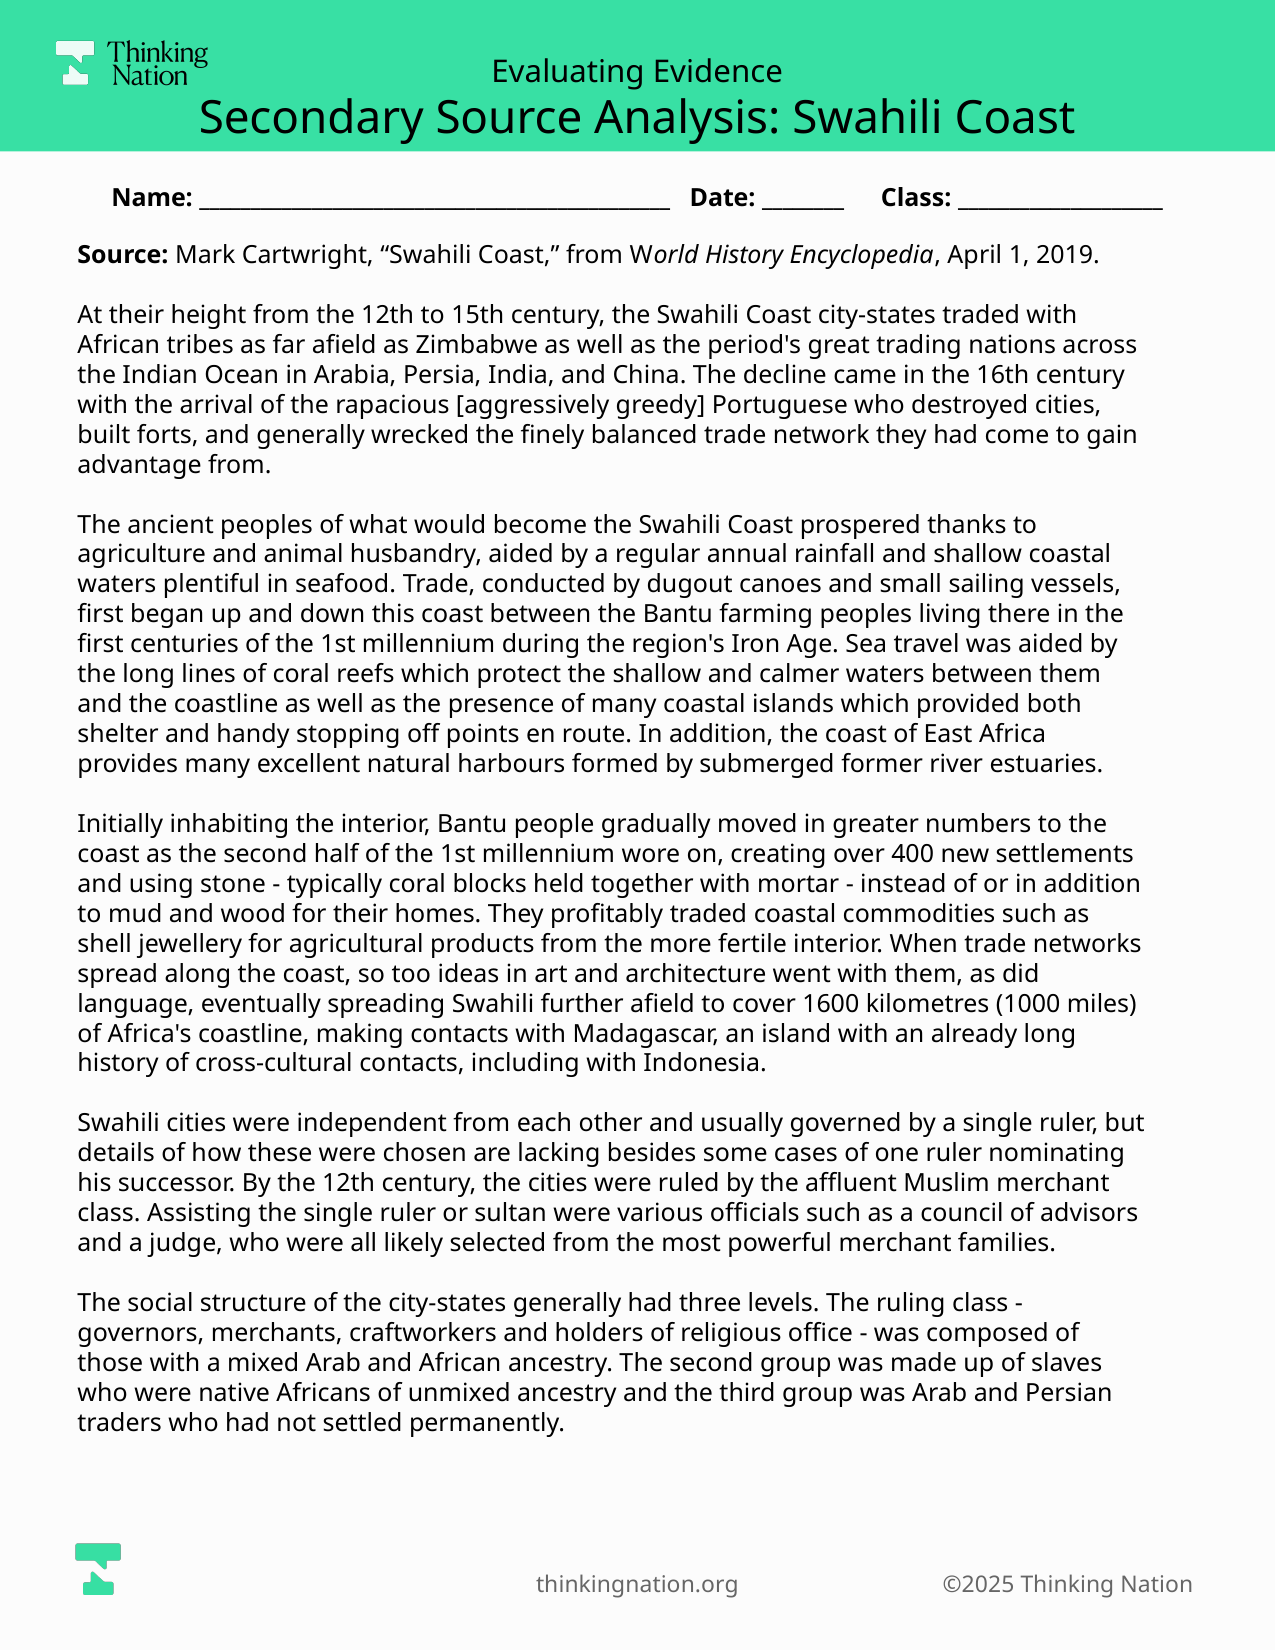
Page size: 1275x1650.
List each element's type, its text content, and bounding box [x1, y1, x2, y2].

picture [62, 1533, 134, 1605]
text_box ©2025 Thinking Nation [907, 1553, 1210, 1605]
text_box Evaluating Evidence Secondary Source Analysis: Swahili Coast [0, 0, 1275, 152]
picture [38, 26, 213, 99]
text_box Source: Mark Cartwright, “Swahili Coast,” from World History Encyclopedia, April 1, 2019. At their height from the 12th to 15th century, the Swahili Coast city-states traded with African tribes as far afield as Zimbabwe as well as the period's great trading nations across the Indian Ocean in Arabia, Persia, India, and China. The decline came in the 16th century with the arrival of the rapacious [aggressively greedy] Portuguese who destroyed cities, built forts, and generally wrecked the finely balanced trade network they had come to gain advantage from. The ancient peoples of what would become the Swahili Coast prospered thanks to agriculture and animal husbandry, aided by a regular annual rainfall and shallow coastal waters plentiful in seafood. Trade, conducted by dugout canoes and small sailing vessels, first began up and down this coast between the Bantu farming peoples living there in the first centuries of the 1st millennium during the region's Iron Age. Sea travel was aided by the long lines of coral reefs which protect the shallow and calmer waters between them and the coastline as well as the presence of many coastal islands which provided both shelter and handy stopping off points en route. In addition, the coast of East Africa provides many excellent natural harbours formed by submerged former river estuaries. Initially inhabiting the interior, Bantu people gradually moved in greater numbers to the coast as the second half of the 1st millennium wore on, creating over 400 new settlements and using stone - typically coral blocks held together with mortar - instead of or in addition to mud and wood for their homes. They profitably traded coastal commodities such as shell jewellery for agricultural products from the more fertile interior. When trade networks spread along the coast, so too ideas in art and architecture went with them, as did language, eventually spreading Swahili further afield to cover 1600 kilometres (1000 miles) of Africa's coastline, making contacts with Madagascar, an island with an already long history of cross-cultural contacts, including with Indonesia. Swahili cities were independent from each other and usually governed by a single ruler, but details of how these were chosen are lacking besides some cases of one ruler nominating his successor. By the 12th century, the cities were ruled by the affluent Muslim merchant class. Assisting the single ruler or sultan were various officials such as a council of advisors and a judge, who were all likely selected from the most powerful merchant families. The social structure of the city-states generally had three levels. The ruling class - governors, merchants, craftworkers and holders of religious office - was composed of those with a mixed Arab and African ancestry. The second group was made up of slaves who were native Africans of unmixed ancestry and the third group was Arab and Persian traders who had not settled permanently. [62, 227, 1163, 1508]
text_box Name: ______________________________________________ Date: ________ Class: ____________________ [35, 166, 1239, 227]
text_box thinkingnation.org [486, 1553, 789, 1605]
